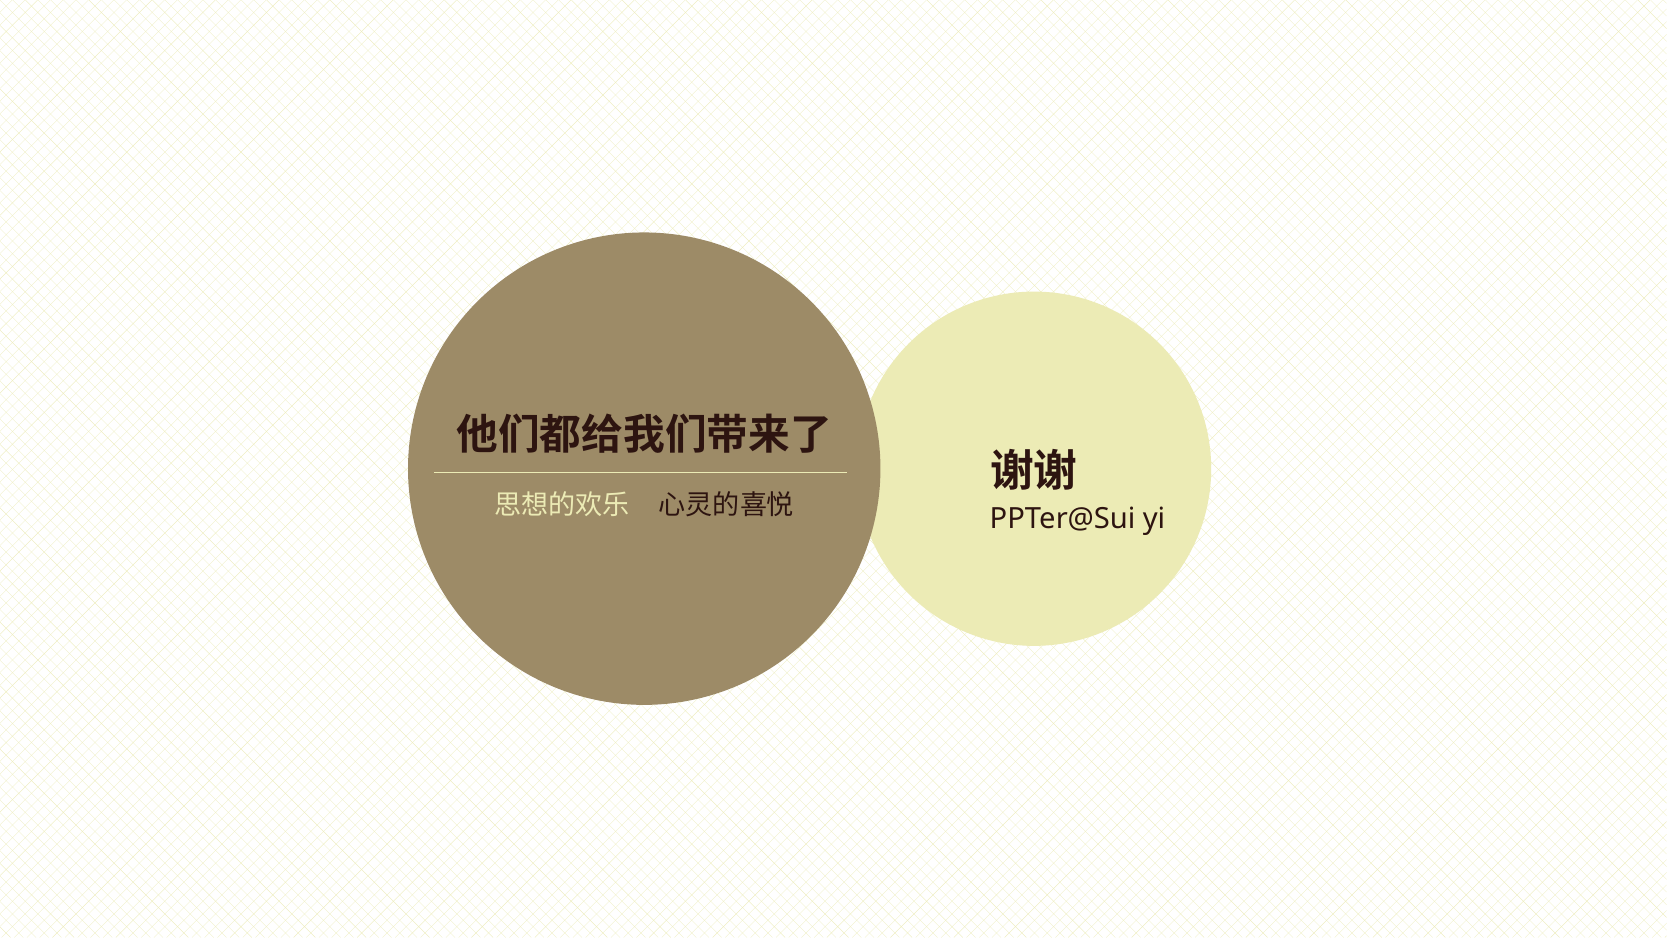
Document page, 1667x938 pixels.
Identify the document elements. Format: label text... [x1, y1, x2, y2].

text_box [405, 466, 883, 496]
text_box 他们都给我们带来了 [219, 400, 1070, 466]
text_box 思想的欢乐 [360, 479, 644, 527]
text_box [416, 230, 873, 400]
text_box [413, 527, 876, 707]
text_box PPTer@Sui yi [974, 492, 1181, 543]
text_box 谢谢 [871, 289, 1214, 648]
text_box 心灵的喜悦 [644, 479, 881, 527]
